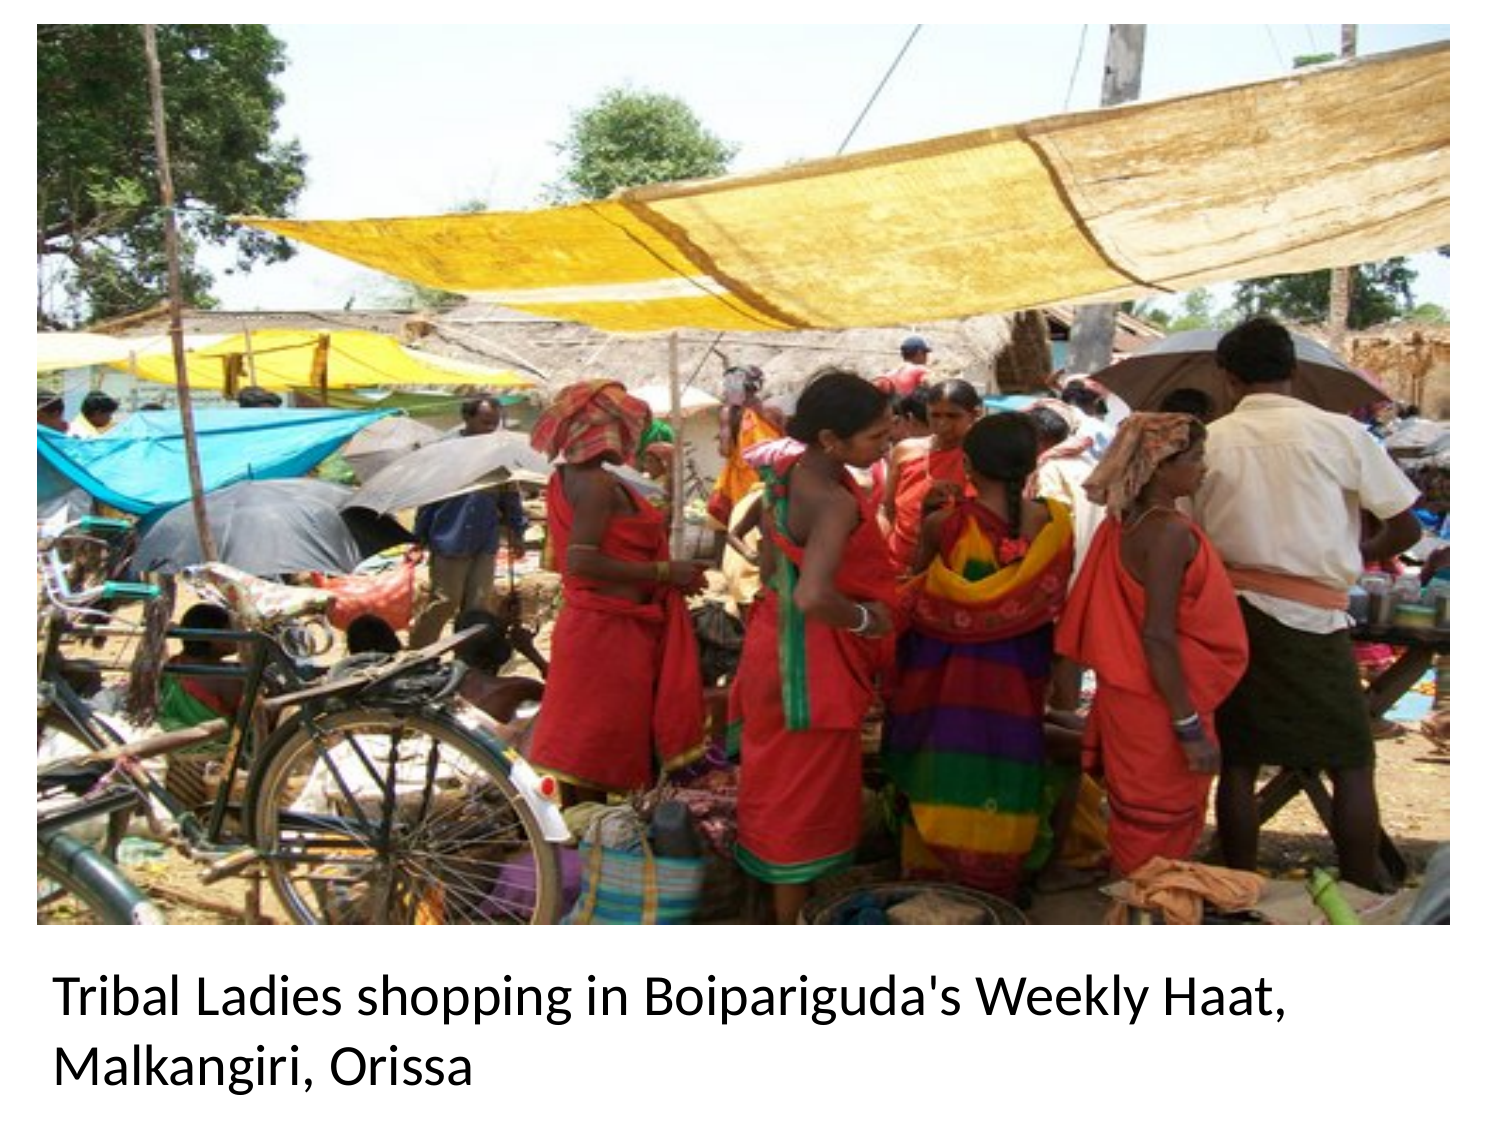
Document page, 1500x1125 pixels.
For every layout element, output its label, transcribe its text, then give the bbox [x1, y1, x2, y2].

text_box Tribal Ladies shopping in Boipariguda's Weekly Haat, Malkangiri, Orissa [37, 949, 1375, 1105]
picture [37, 24, 1451, 926]
